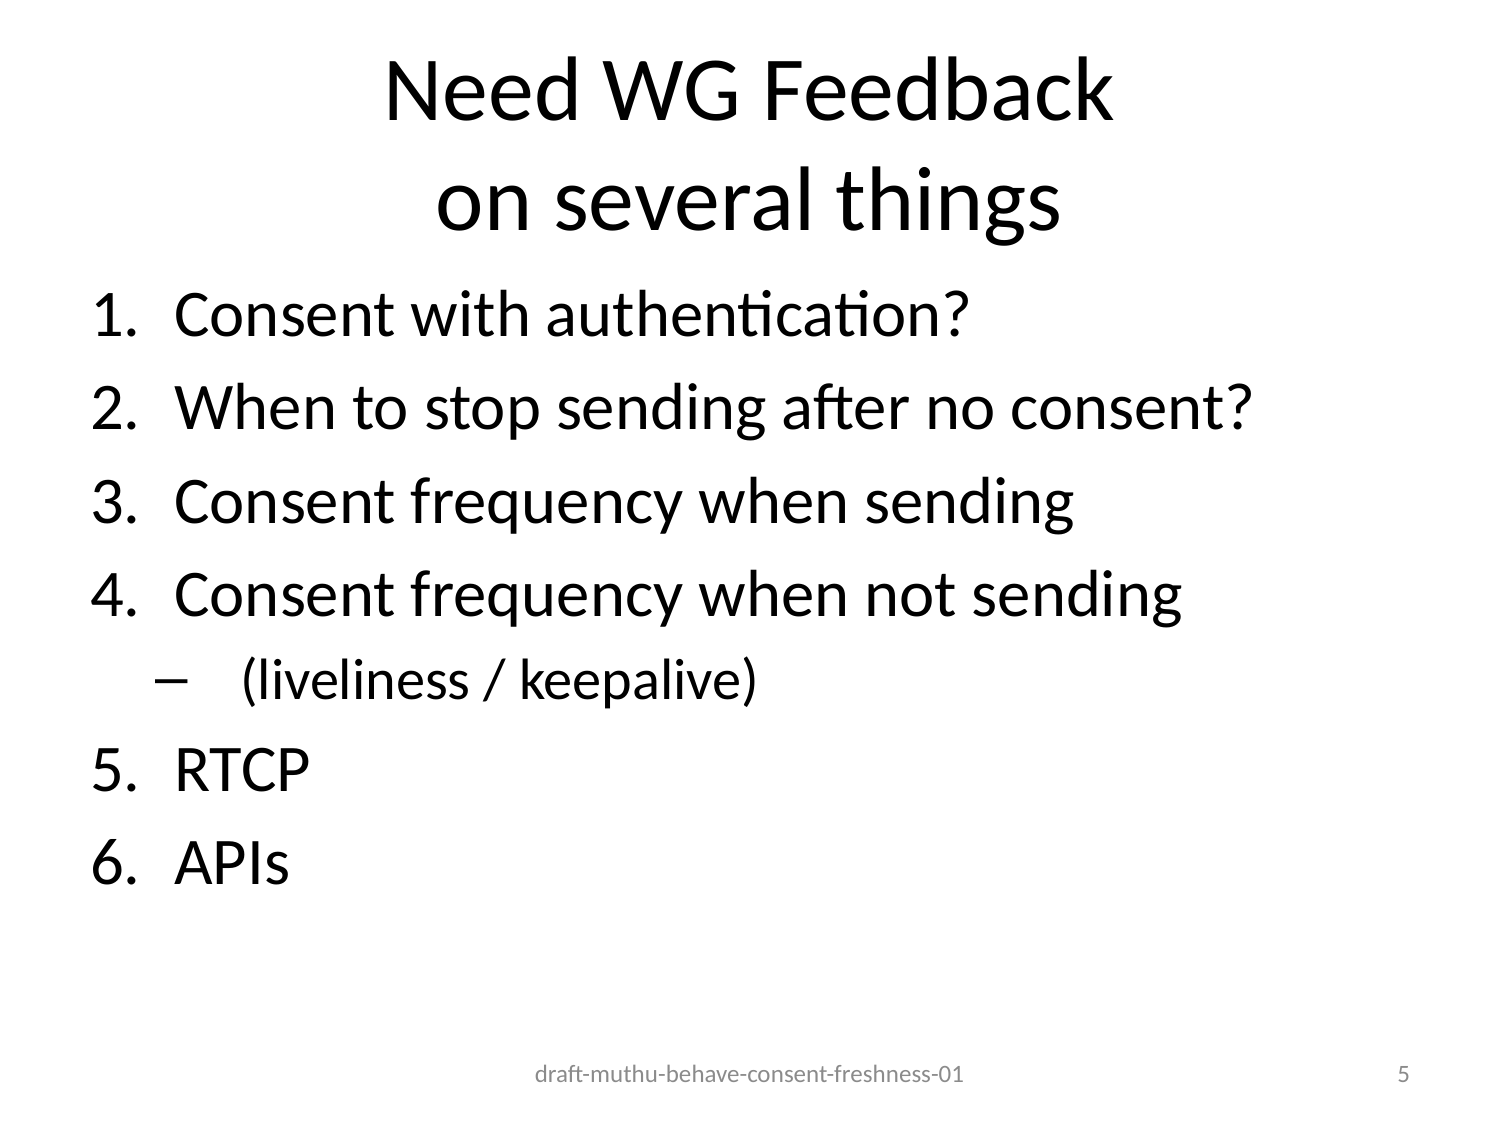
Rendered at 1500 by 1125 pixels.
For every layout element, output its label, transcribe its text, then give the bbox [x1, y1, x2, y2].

slide_number 5 [1074, 1042, 1425, 1103]
list Consent with authentication? When to stop sending after no consent? Consent frequency when sending Consent frequency when not sending (liveliness / keepalive) RTCP APIs [74, 262, 1426, 1006]
footer draft-muthu-behave-consent-freshness-01 [512, 1042, 988, 1103]
title Need WG Feedback on several things [74, 44, 1426, 233]
